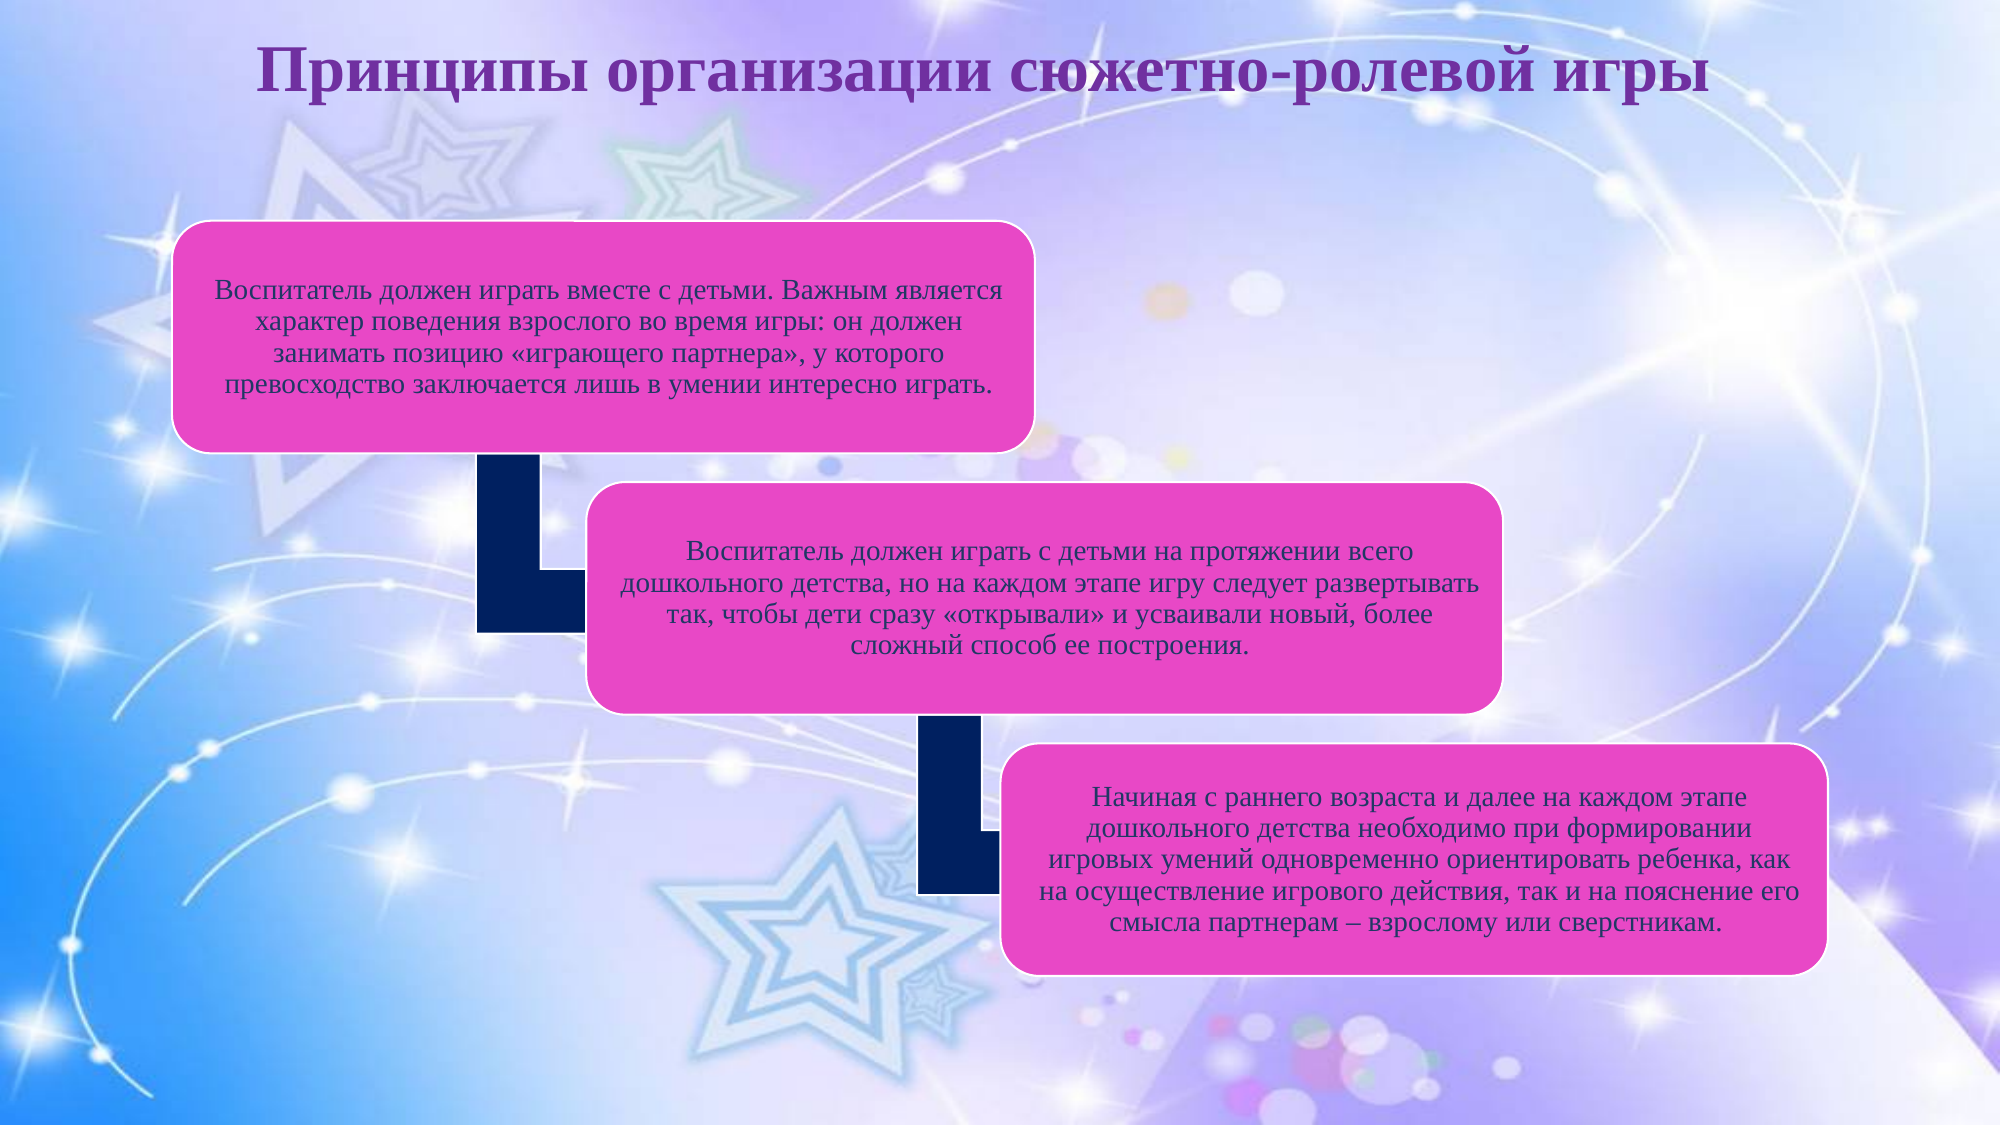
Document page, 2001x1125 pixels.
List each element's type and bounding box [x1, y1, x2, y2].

text_box [171, 120, 1829, 1077]
picture [0, 0, 2000, 1125]
